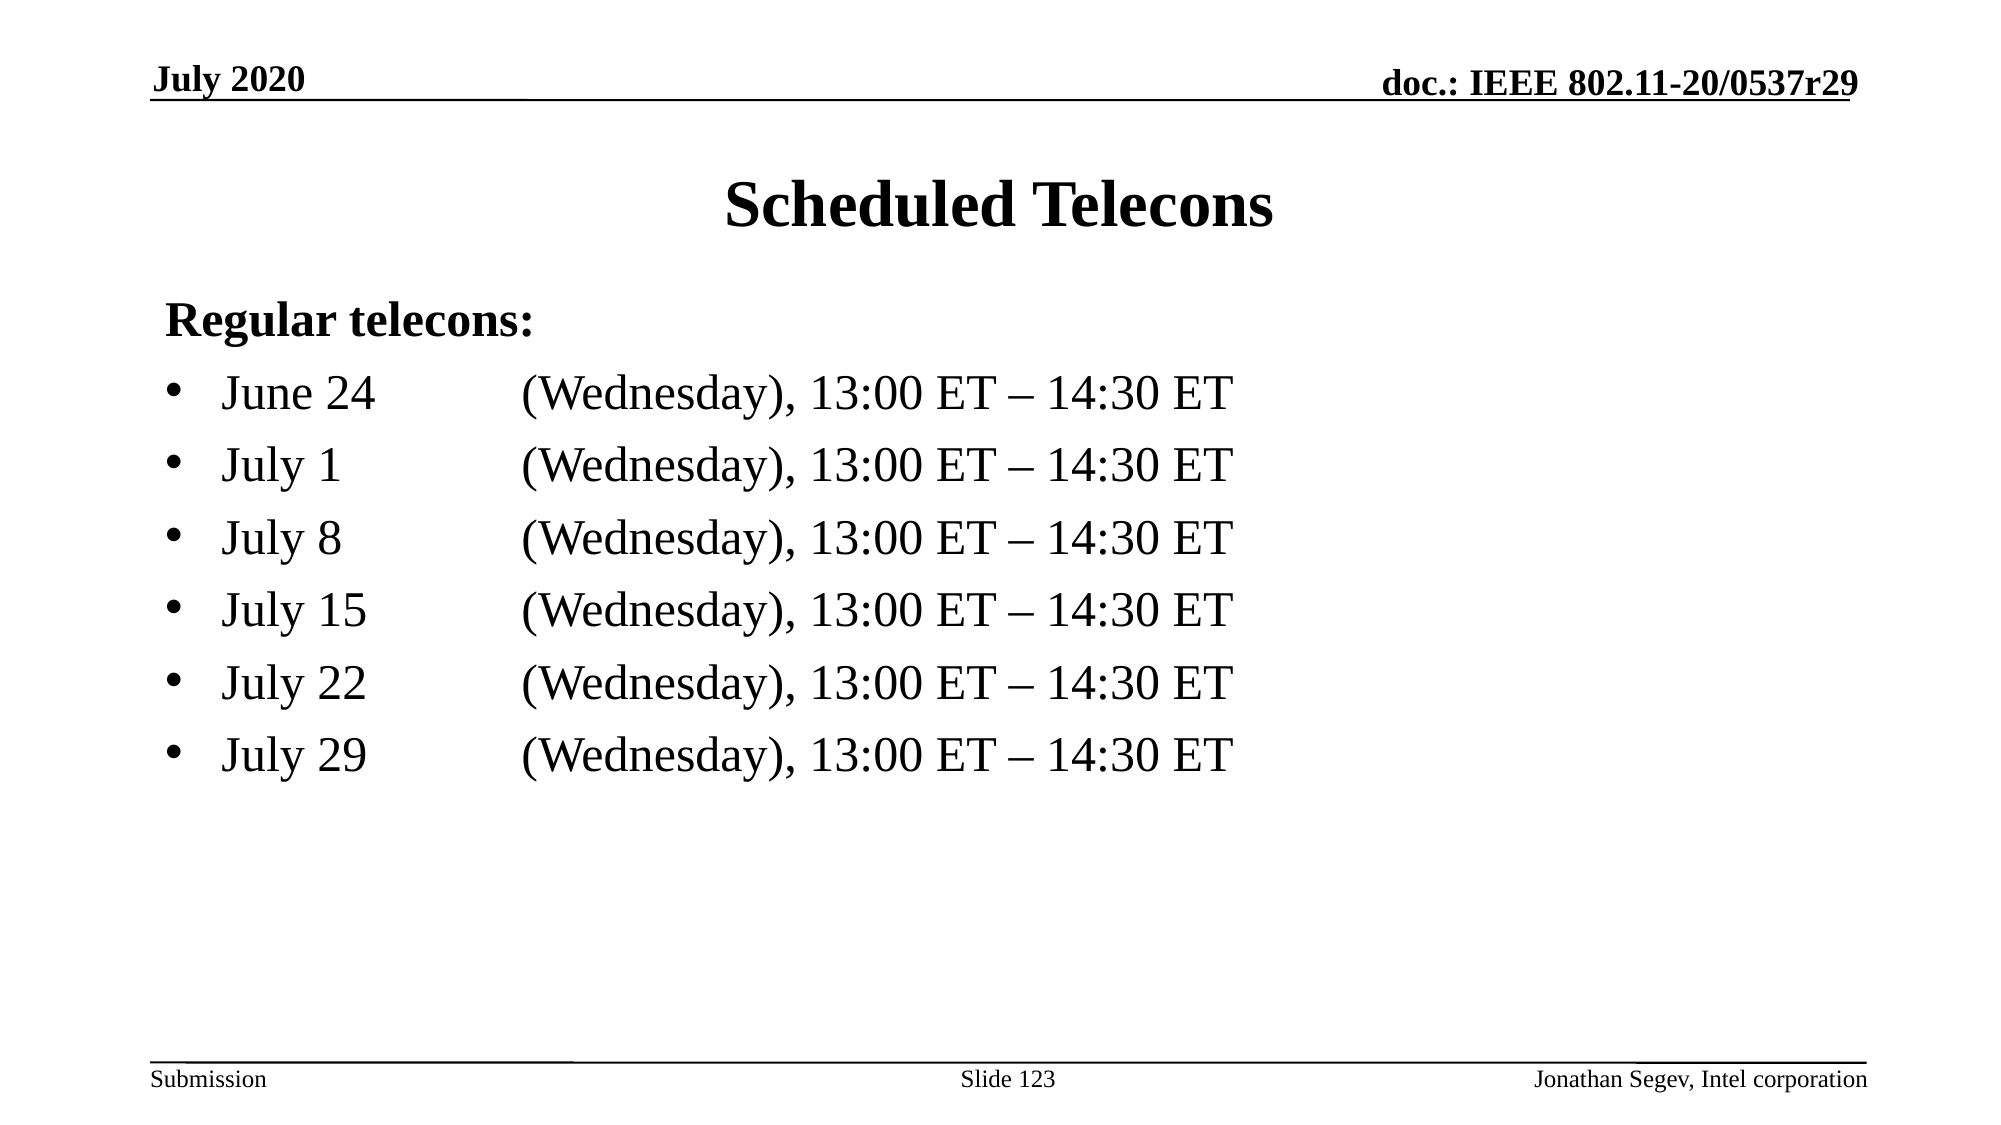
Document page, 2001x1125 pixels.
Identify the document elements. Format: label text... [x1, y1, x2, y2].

title Scheduled Telecons [149, 112, 1850, 278]
list Regular telecons: June 24 (Wednesday), 13:00 ET – 14:30 ET July 1 (Wednesday), 13:00 ET – 14:30 ET July 8 (Wednesday), 13:00 ET – 14:30 ET July 15 (Wednesday), 13:00 ET – 14:30 ET July 22 (Wednesday), 13:00 ET – 14:30 ET July 29 (Wednesday), 13:00 ET – 14:30 ET [149, 278, 1850, 670]
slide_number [152, 54, 563, 100]
slide_number Slide 123 [950, 1061, 1067, 1123]
footer Jonathan Segev, Intel corporation [1171, 1061, 1869, 1093]
